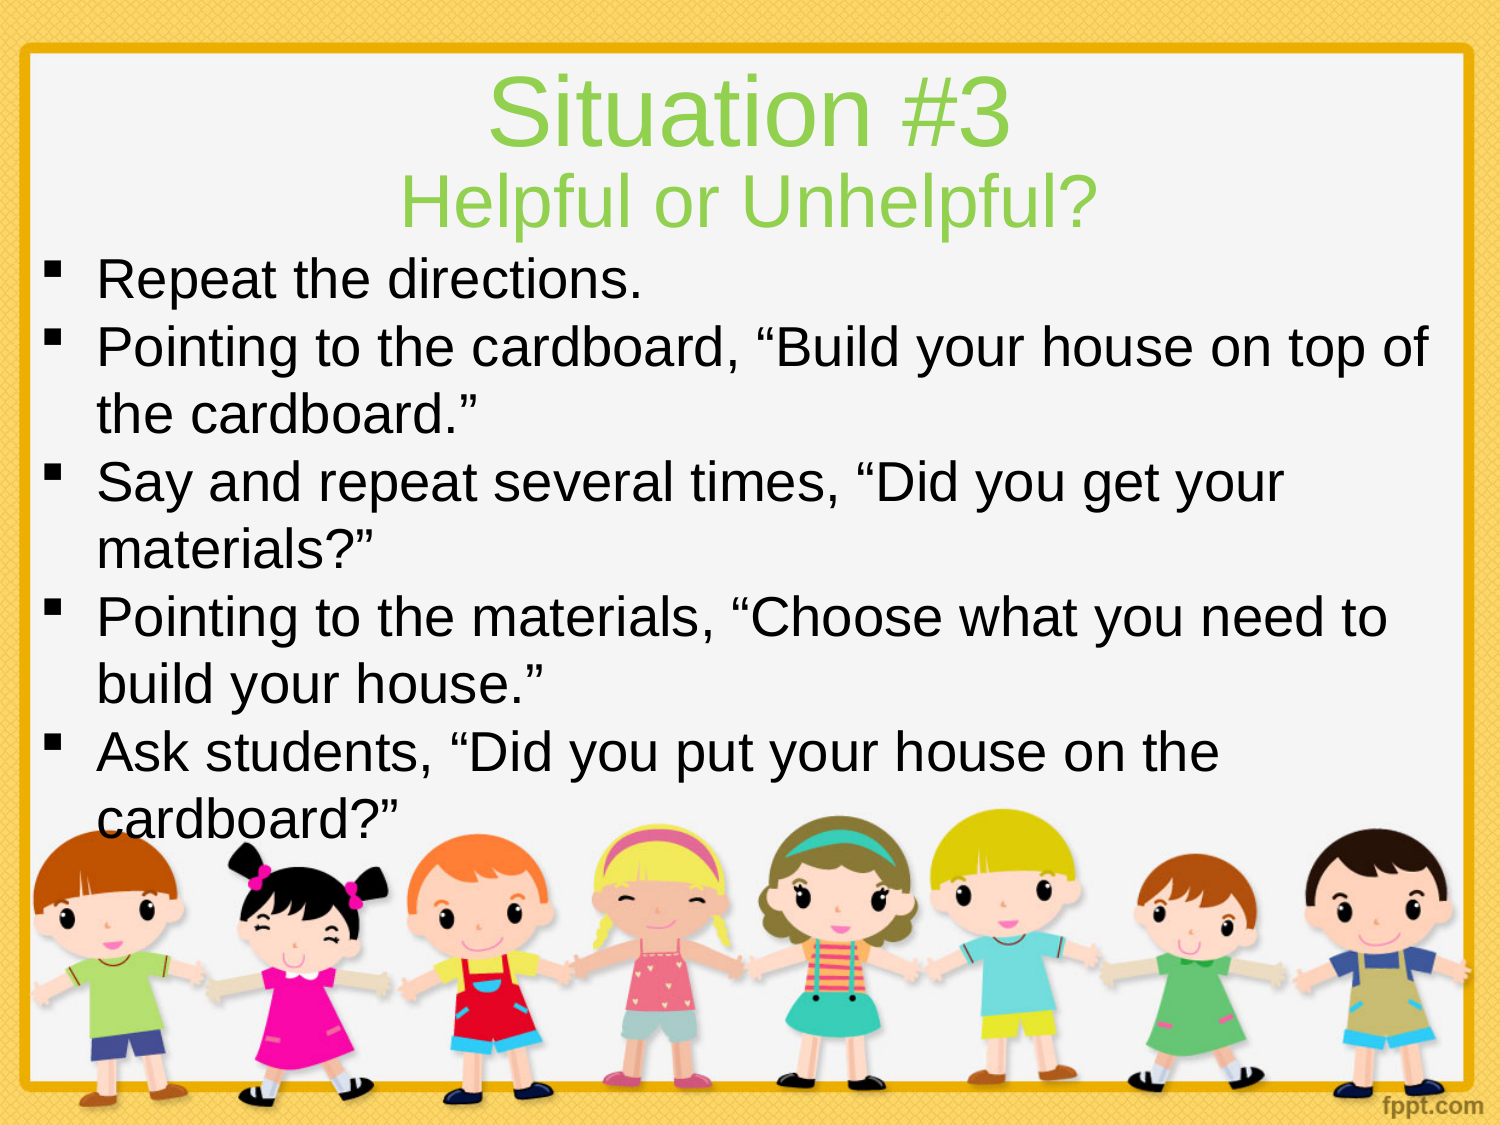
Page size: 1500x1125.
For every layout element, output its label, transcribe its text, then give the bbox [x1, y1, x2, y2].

picture [0, 0, 1500, 1125]
title Situation #3 [75, 12, 1425, 145]
list Helpful or Unhelpful? Repeat the directions. Pointing to the cardboard, “Build your house on top of the cardboard.” Say and repeat several times, “Did you get your materials?” Pointing to the materials, “Choose what you need to build your house.” Ask students, “Did you put your house on the cardboard?” [24, 145, 1475, 988]
